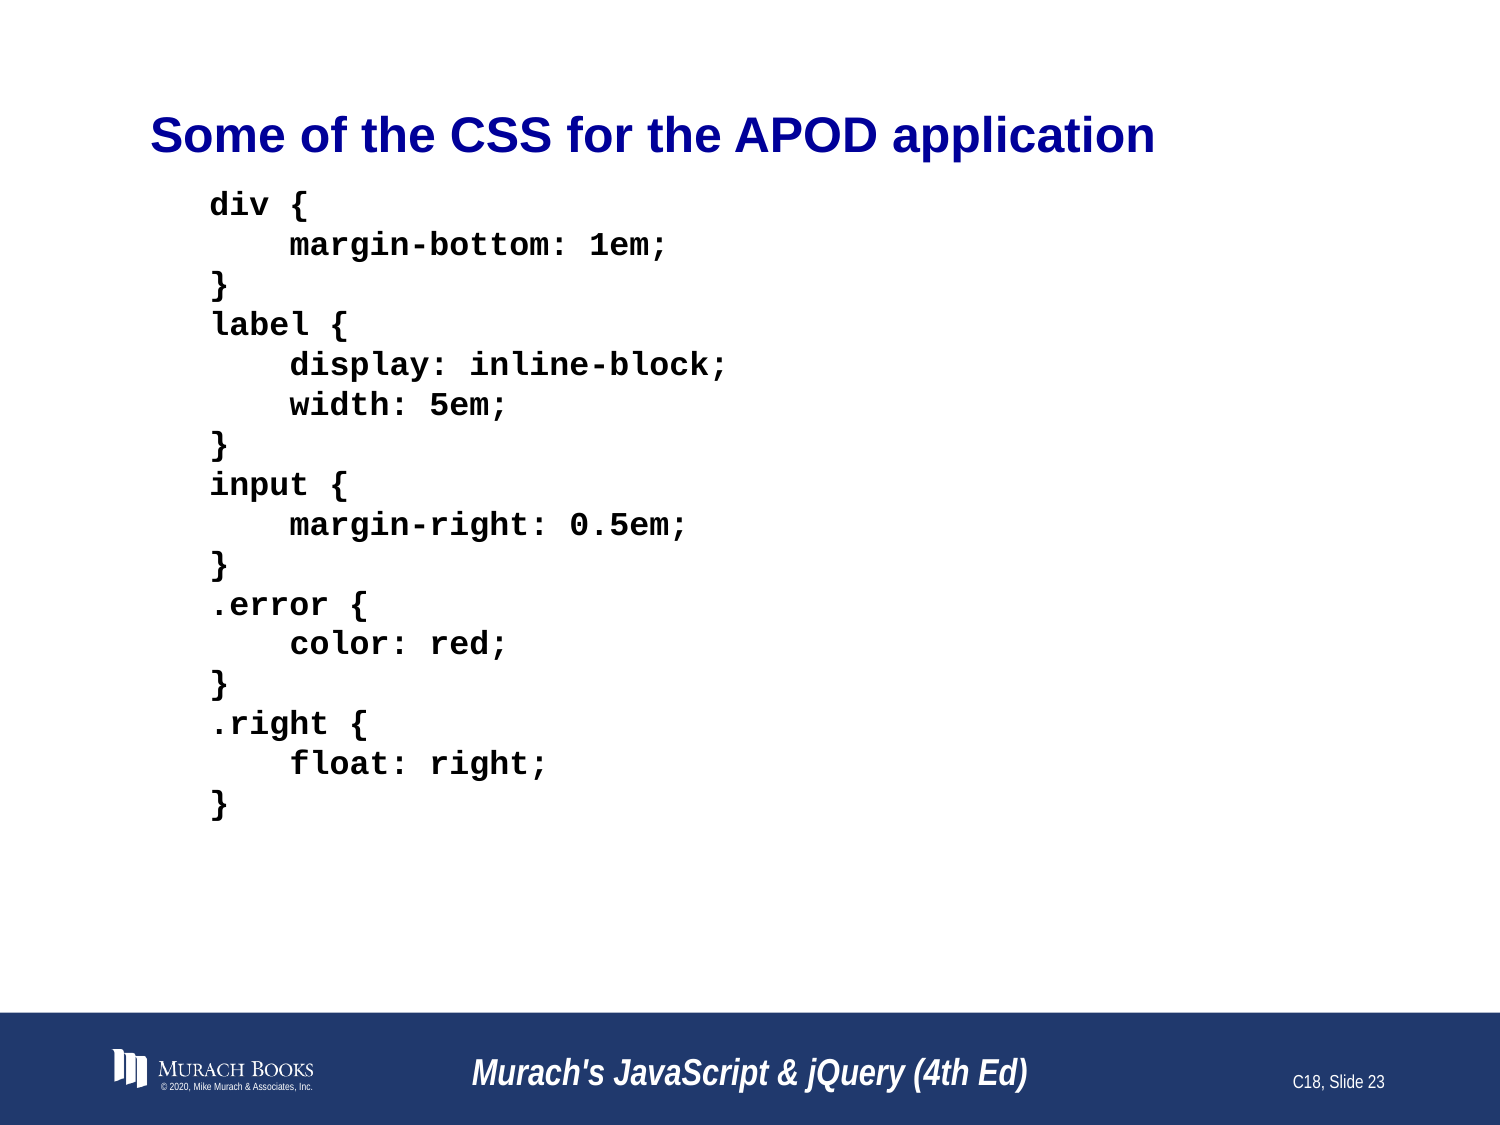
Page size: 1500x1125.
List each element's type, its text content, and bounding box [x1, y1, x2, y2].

slide_number C18, Slide 23 [1087, 1025, 1400, 1100]
list div { margin-bottom: 1em; } label { display: inline-block; width: 5em; } input { margin-right: 0.5em; } .error { color: red; } .right { float: right; } [137, 174, 1350, 975]
title Some of the CSS for the APOD application [150, 102, 1350, 164]
footer © 2020, Mike Murach & Associates, Inc. [12, 1025, 463, 1100]
slide_number Murach's JavaScript & jQuery (4th Ed) [463, 1025, 1050, 1100]
